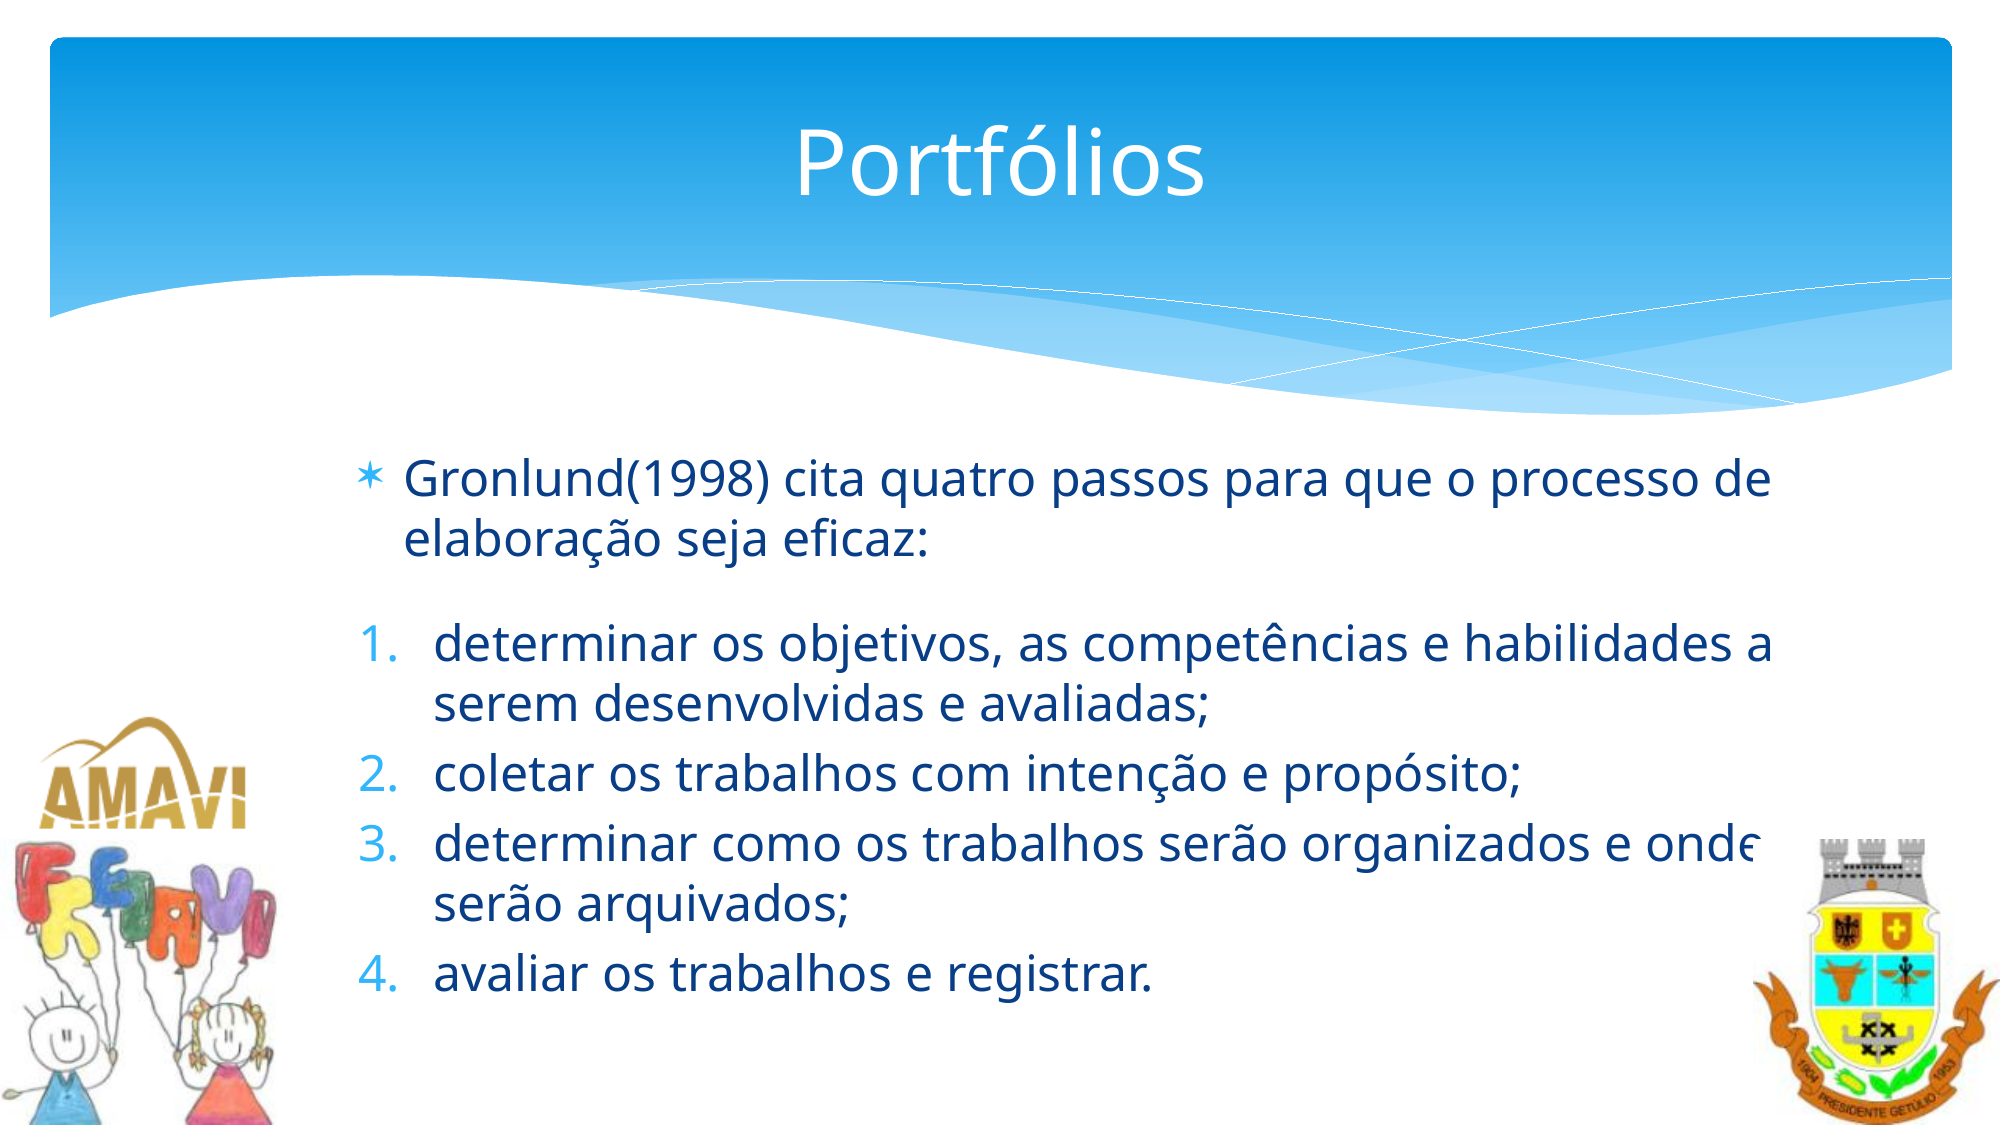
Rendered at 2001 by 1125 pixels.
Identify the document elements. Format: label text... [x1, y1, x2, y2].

picture [0, 700, 286, 1125]
picture [1752, 839, 2000, 1125]
title Portfólios [99, 55, 1900, 261]
list Gronlund(1998) cita quatro passos para que o processo de elaboração seja eficaz: determinar os objetivos, as competências e habilidades a serem desenvolvidas e avaliadas; coletar os trabalhos com intenção e propósito; determinar como os trabalhos serão organizados e onde serão arquivados; avaliar os trabalhos e registrar. [343, 438, 1812, 1048]
